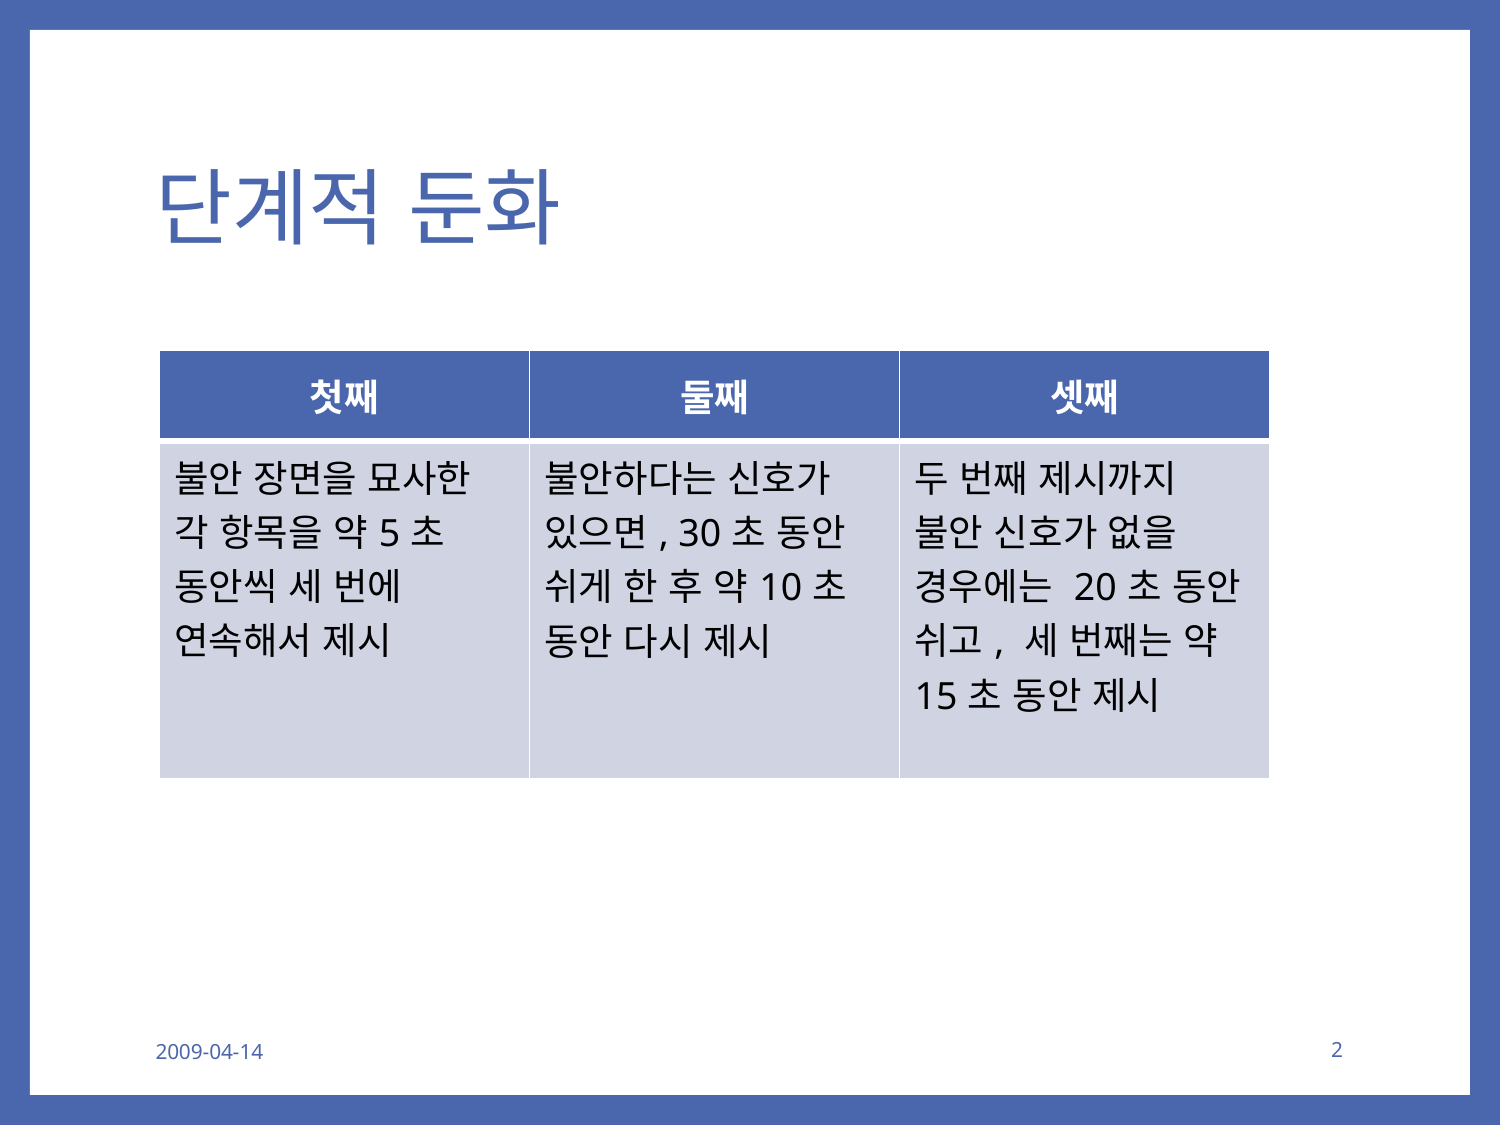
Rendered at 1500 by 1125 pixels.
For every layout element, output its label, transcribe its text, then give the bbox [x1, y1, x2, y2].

table_header 셋째 [900, 351, 1269, 438]
slide_number 2 [1147, 1020, 1358, 1081]
table_header 첫째 [160, 351, 529, 438]
table_header 둘째 [530, 351, 899, 438]
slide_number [140, 1020, 428, 1081]
table_cell 불안 장면을 묘사한 각 항목을 약5초 동안씩 세 번에 연속해서 제시 [160, 444, 529, 778]
table_cell 두 번째 제시까지 불안 신호가 없을 경우에는 20초 동안 쉬고, 세 번째는 약15초 동안 제시 [900, 444, 1269, 778]
title 단계적 둔화 [140, 99, 1356, 323]
table_cell 불안하다는 신호가 있으면, 30초 동안 쉬게 한 후 약10초 동안 다시 제시 [530, 444, 899, 778]
